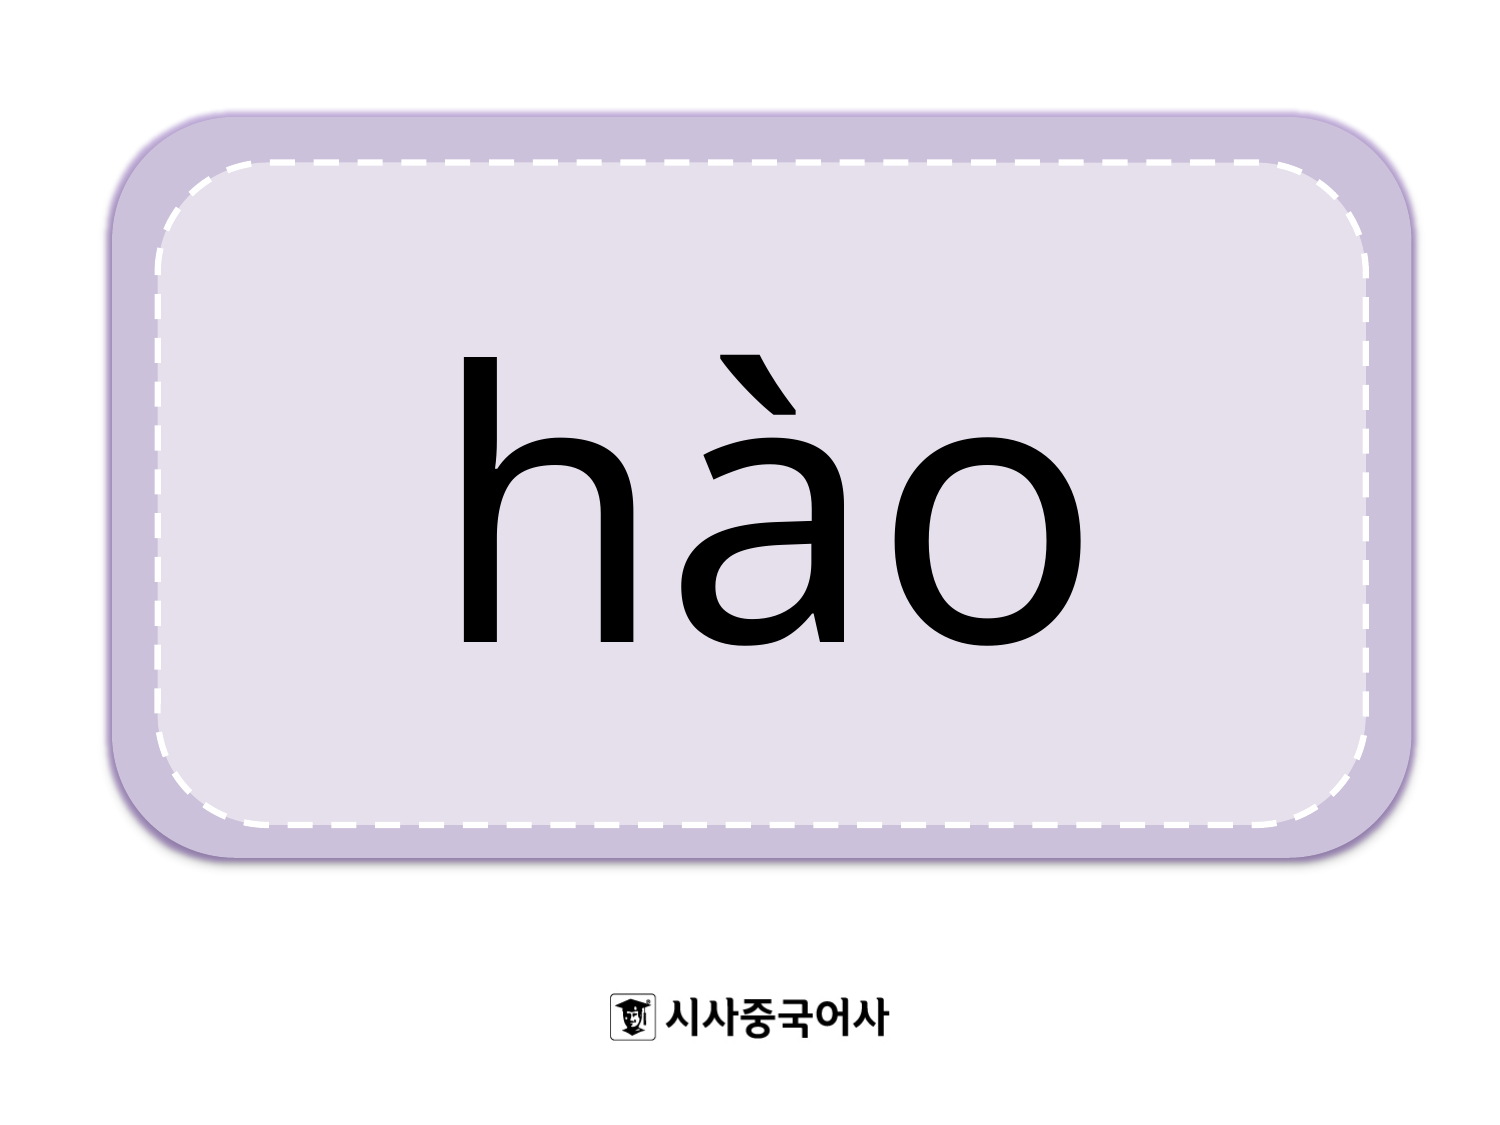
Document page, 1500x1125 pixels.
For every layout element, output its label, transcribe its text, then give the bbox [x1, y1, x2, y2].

text_box hào [162, 160, 1371, 824]
picture [602, 987, 898, 1047]
